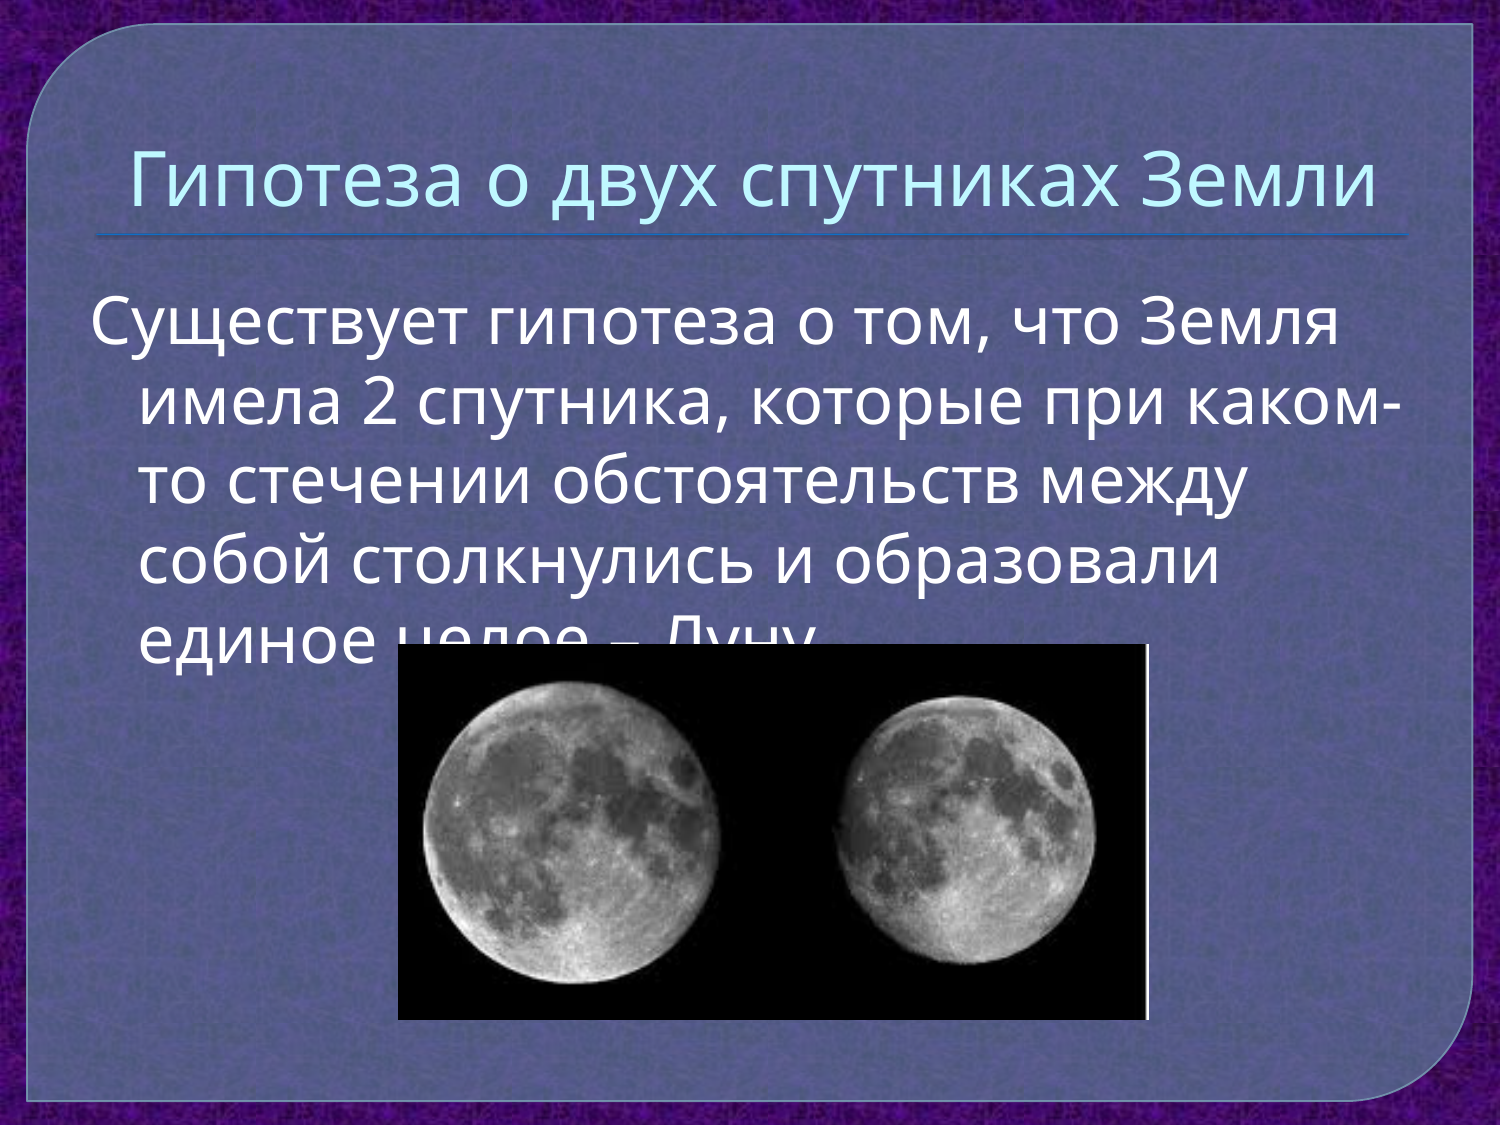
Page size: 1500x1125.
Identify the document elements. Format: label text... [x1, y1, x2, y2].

picture [0, 0, 1500, 1125]
list Существует гипотеза о том, что Земля имела 2 спутника, которые при каком-то стечении обстоятельств между собой столкнулись и образовали единое целое – Луну… [75, 270, 1425, 1013]
title Гипотеза о двух спутниках Земли [75, 41, 1425, 230]
